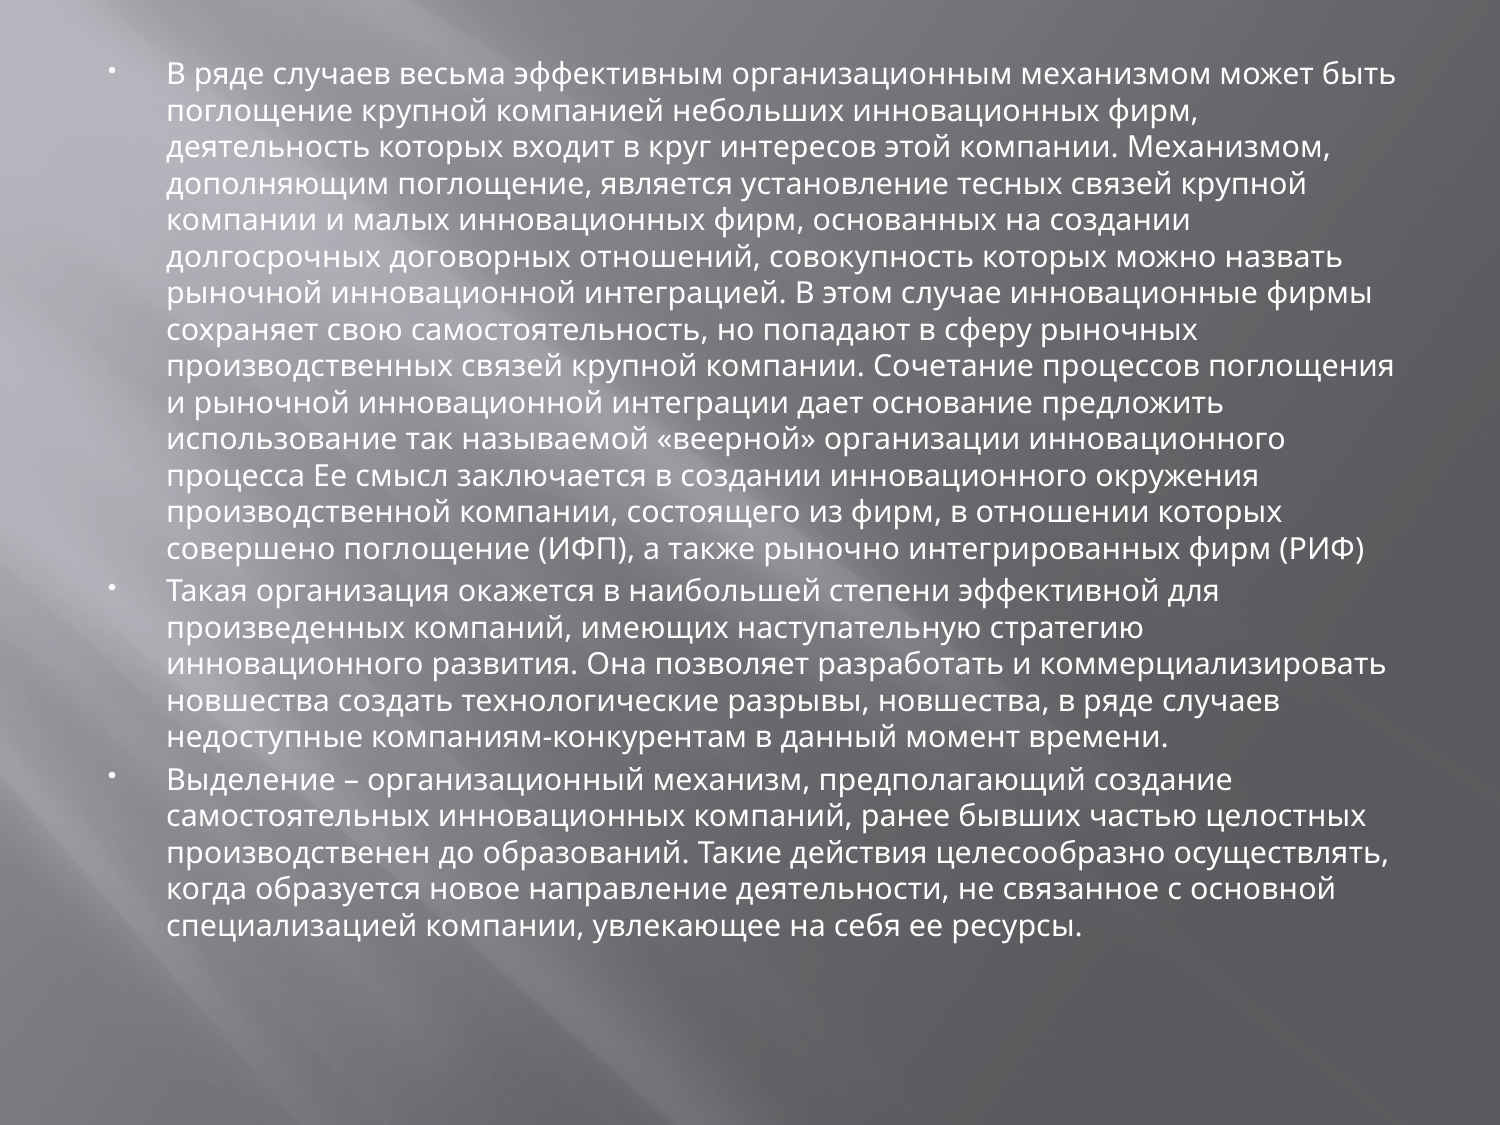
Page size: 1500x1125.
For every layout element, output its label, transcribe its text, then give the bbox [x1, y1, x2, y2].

list В ряде случаев весьма эффективным организационным механизмом может быть поглощение крупной компанией небольших инновационных фирм, деятельность которых входит в круг интересов этой компании. Механизмом, дополняющим поглощение, является установление тесных связей крупной компании и малых инновационных фирм, основанных на создании долгосрочных договорных отношений, совокупность которых можно назвать рыночной инновационной интеграцией. В этом случае инновационные фирмы сохраняет свою самостоятельность, но попадают в сферу рыночных производственных связей крупной компании. Сочетание процессов поглощения и рыночной инновационной интеграции дает основание предложить использование так называемой «веерной» организации инновационного процесса Ее смысл заключается в создании инновационного окружения производственной компании, состоящего из фирм, в отношении которых совершено поглощение (ИФП), а также рыночно интегрированных фирм (РИФ) Такая организация окажется в наибольшей степени эффективной для произведенных компаний, имеющих наступательную стратегию инновационного развития. Она позволяет разработать и коммерциализировать новшества создать технологические разрывы, новшества, в ряде случаев недоступные компаниям-конкурентам в данный момент времени. Выделение – организационный механизм, предполагающий создание самостоятельных инновационных компаний, ранее бывших частью целостных производственен до образований. Такие действия целесообразно осуществлять, когда образуется новое направление деятельности, не связанное с основной специализацией компании, увлекающее на себя ее ресурсы. [75, 46, 1425, 1035]
